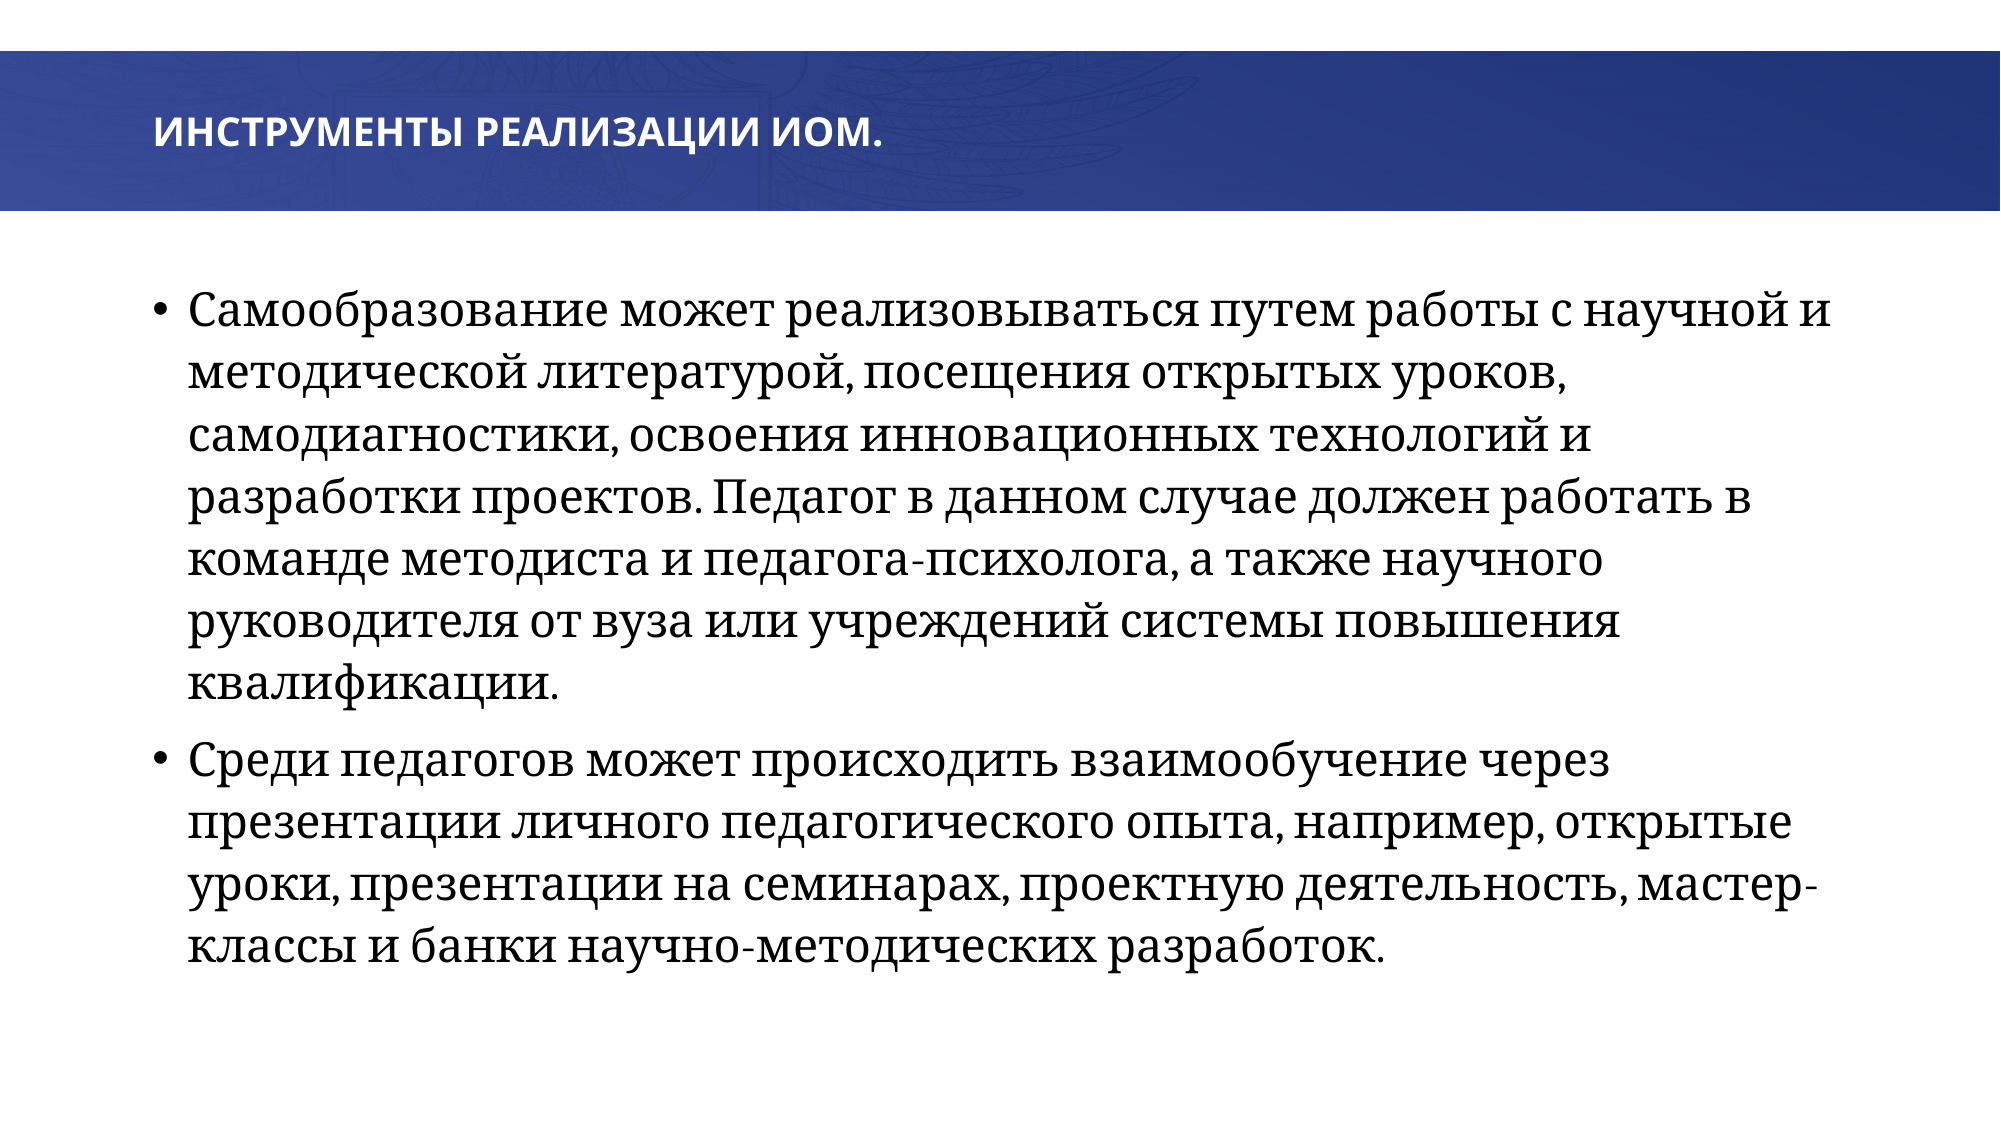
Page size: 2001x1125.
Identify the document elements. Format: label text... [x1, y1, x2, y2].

picture [0, 51, 2000, 211]
list Самообразование может реализовываться путем работы с научной и методической литературой, посещения открытых уроков, самодиагностики, освоения инновационных технологий и разработки проектов. Педагог в данном случае должен работать в команде методиста и педагога-психолога, а также научного руководителя от вуза или учреждений системы повышения квалификации. Среди педагогов может происходить взаимообучение через презентации личного педагогического опыта, например, открытые уроки, презентации на семинарах, проектную деятельность, мастер-классы и банки научно-методических разработок. [137, 266, 1863, 981]
